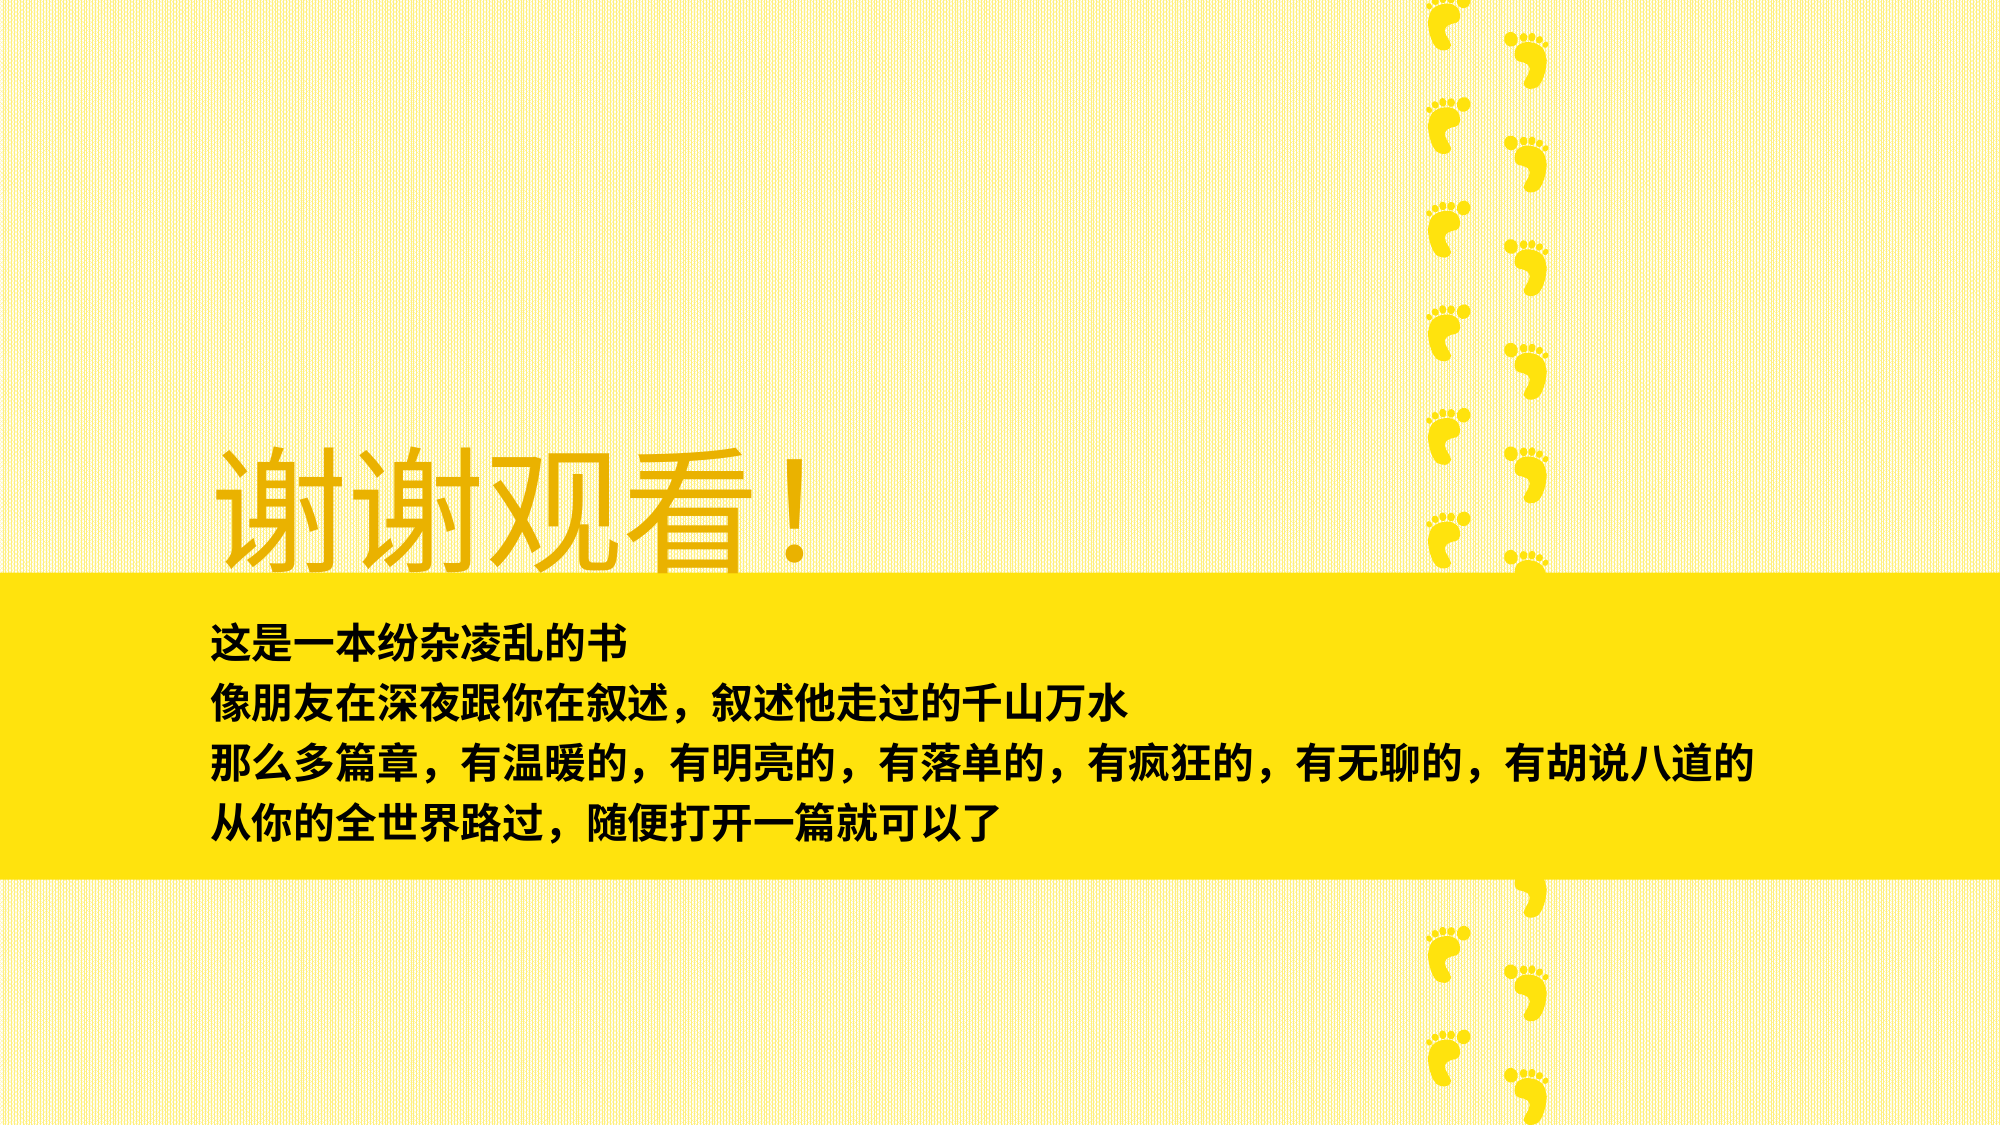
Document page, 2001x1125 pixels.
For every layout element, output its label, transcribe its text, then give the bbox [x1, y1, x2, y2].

text_box 谢谢观看！ [195, 417, 903, 598]
text_box 这是一本纷杂凌乱的书 像朋友在深夜跟你在叙述，叙述他走过的千山万水 那么多篇章，有温暖的，有明亮的，有落单的，有疯狂的，有无聊的，有胡说八道的 从你的全世界路过，随便打开一篇就可以了 [1549, 599, 1833, 854]
text_box 这是一本纷杂凌乱的书 像朋友在深夜跟你在叙述，叙述他走过的千山万水 那么多篇章，有温暖的，有明亮的，有落单的，有疯狂的，有无聊的，有胡说八道的 从你的全世界路过，随便打开一篇就可以了 [195, 599, 1426, 854]
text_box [1426, 0, 1549, 1125]
text_box [0, 572, 1426, 881]
text_box [782, 850, 818, 985]
text_box [1549, 572, 2000, 881]
